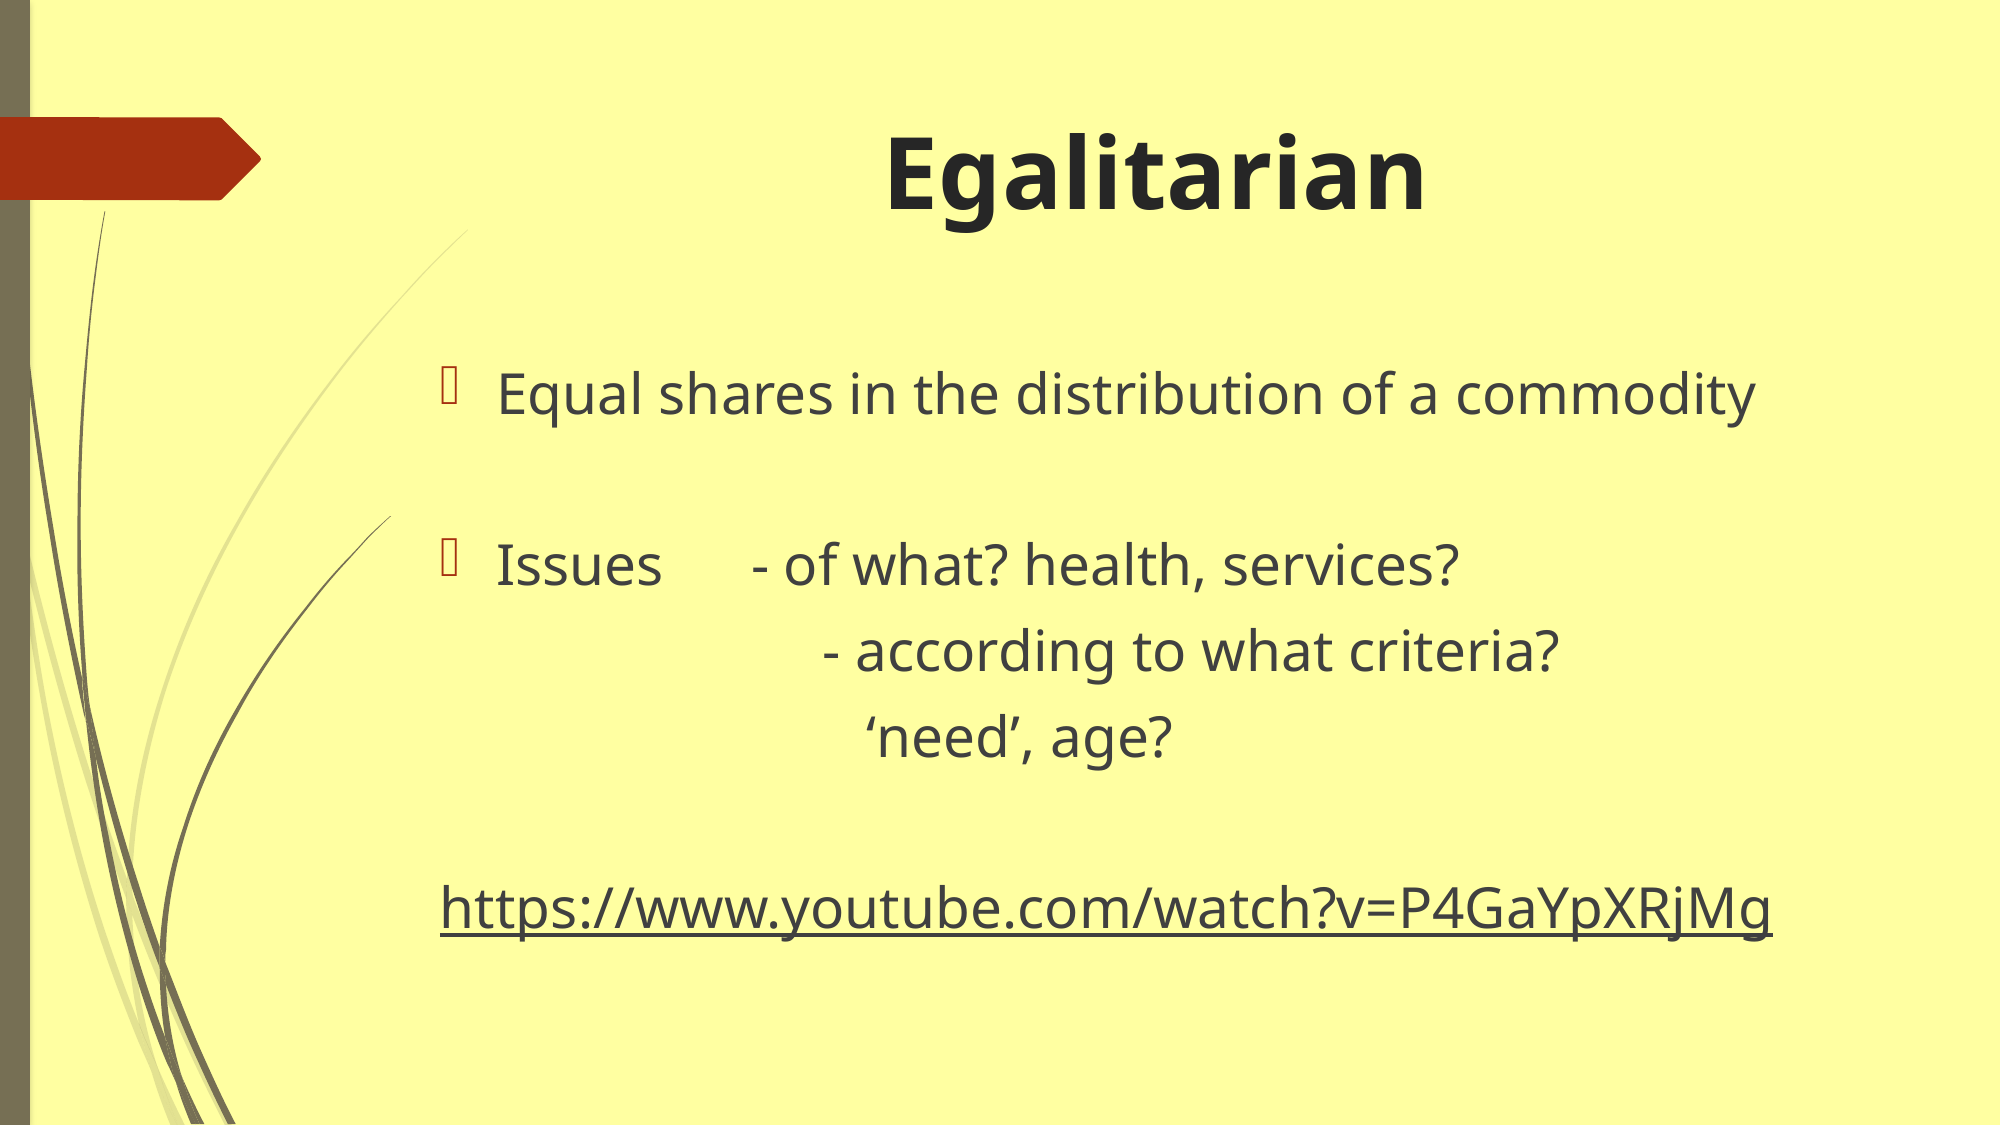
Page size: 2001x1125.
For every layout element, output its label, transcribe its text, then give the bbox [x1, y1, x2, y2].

title Egalitarian [425, 102, 1888, 313]
list Equal shares in the distribution of a commodity Issues - of what? health, services? - according to what criteria? ‘need’, age? https://www.youtube.com/watch?v=P4GaYpXRjMg [424, 350, 1888, 970]
